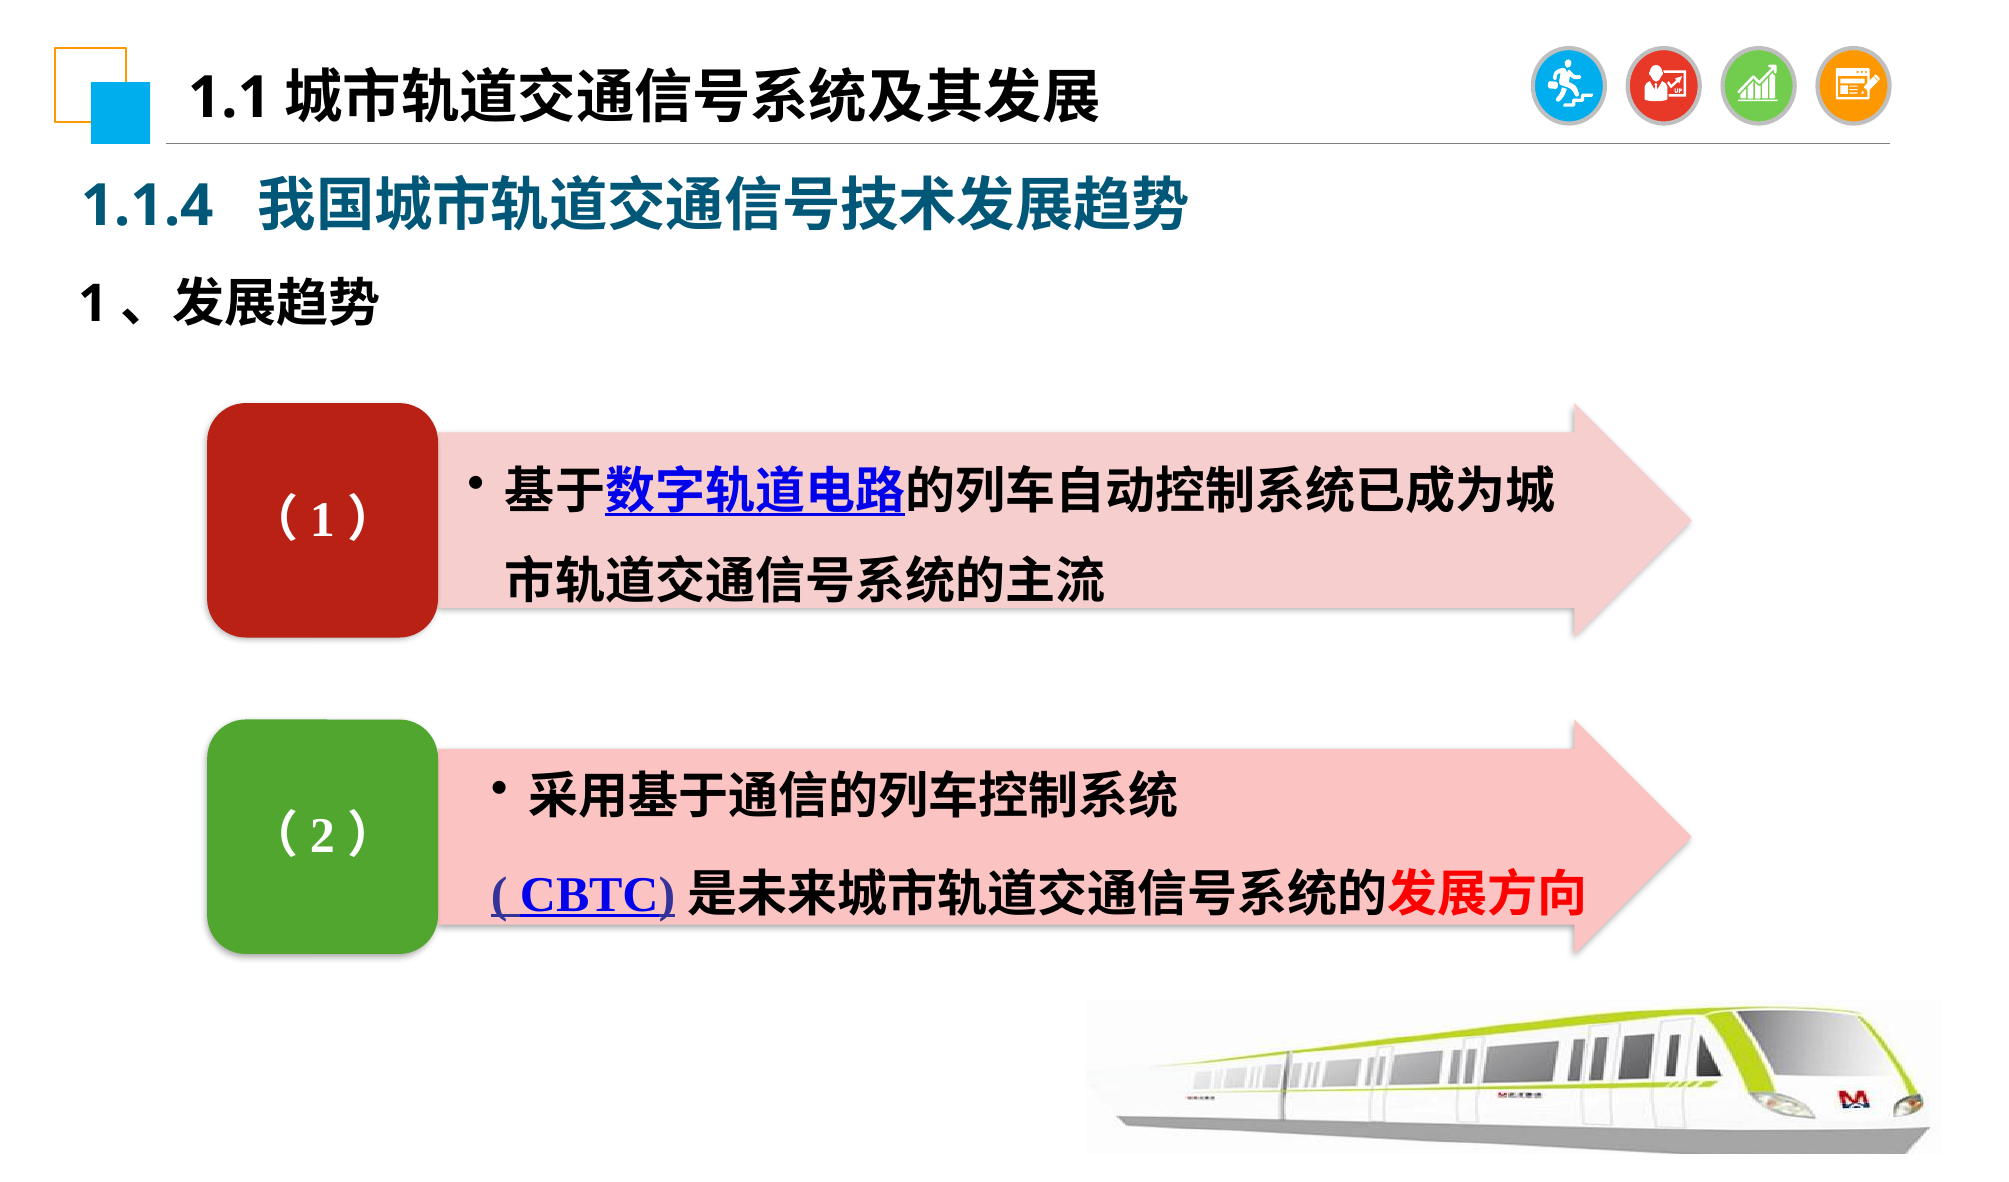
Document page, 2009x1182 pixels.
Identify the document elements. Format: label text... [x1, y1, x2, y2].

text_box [206, 402, 1692, 638]
text_box 1.1城市轨道交通信号系统及其发展 [173, 51, 1116, 137]
picture [1085, 1000, 1942, 1154]
text_box 1、发展趋势 [63, 262, 396, 340]
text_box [206, 719, 1692, 955]
text_box 1.1.4 我国城市轨道交通信号技术发展趋势 [60, 157, 1211, 248]
